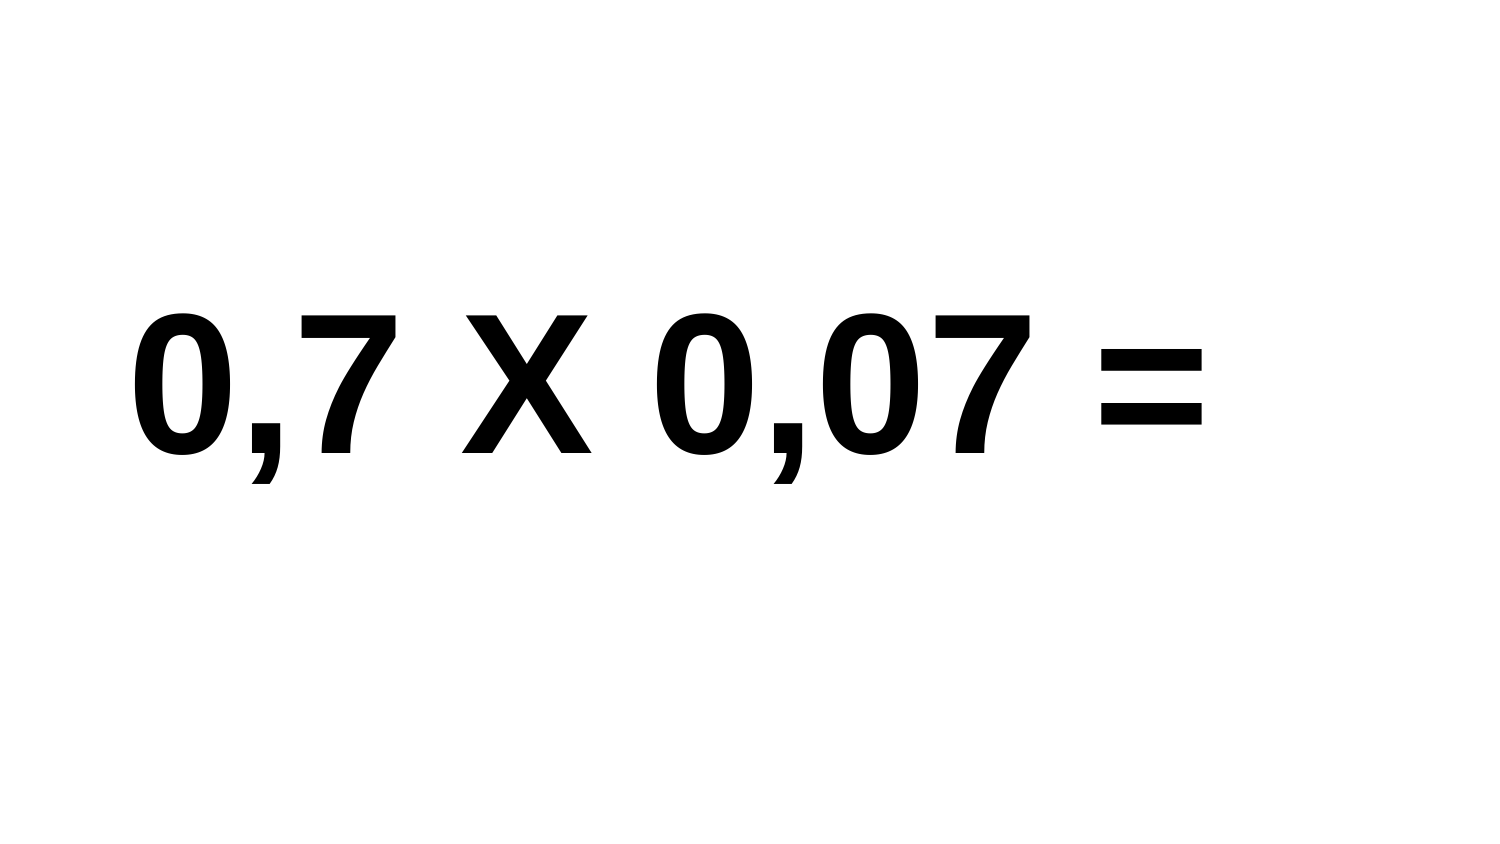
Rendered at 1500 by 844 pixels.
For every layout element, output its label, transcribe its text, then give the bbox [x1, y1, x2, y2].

text_box 0,7 X 0,07 = [112, 318, 1388, 509]
